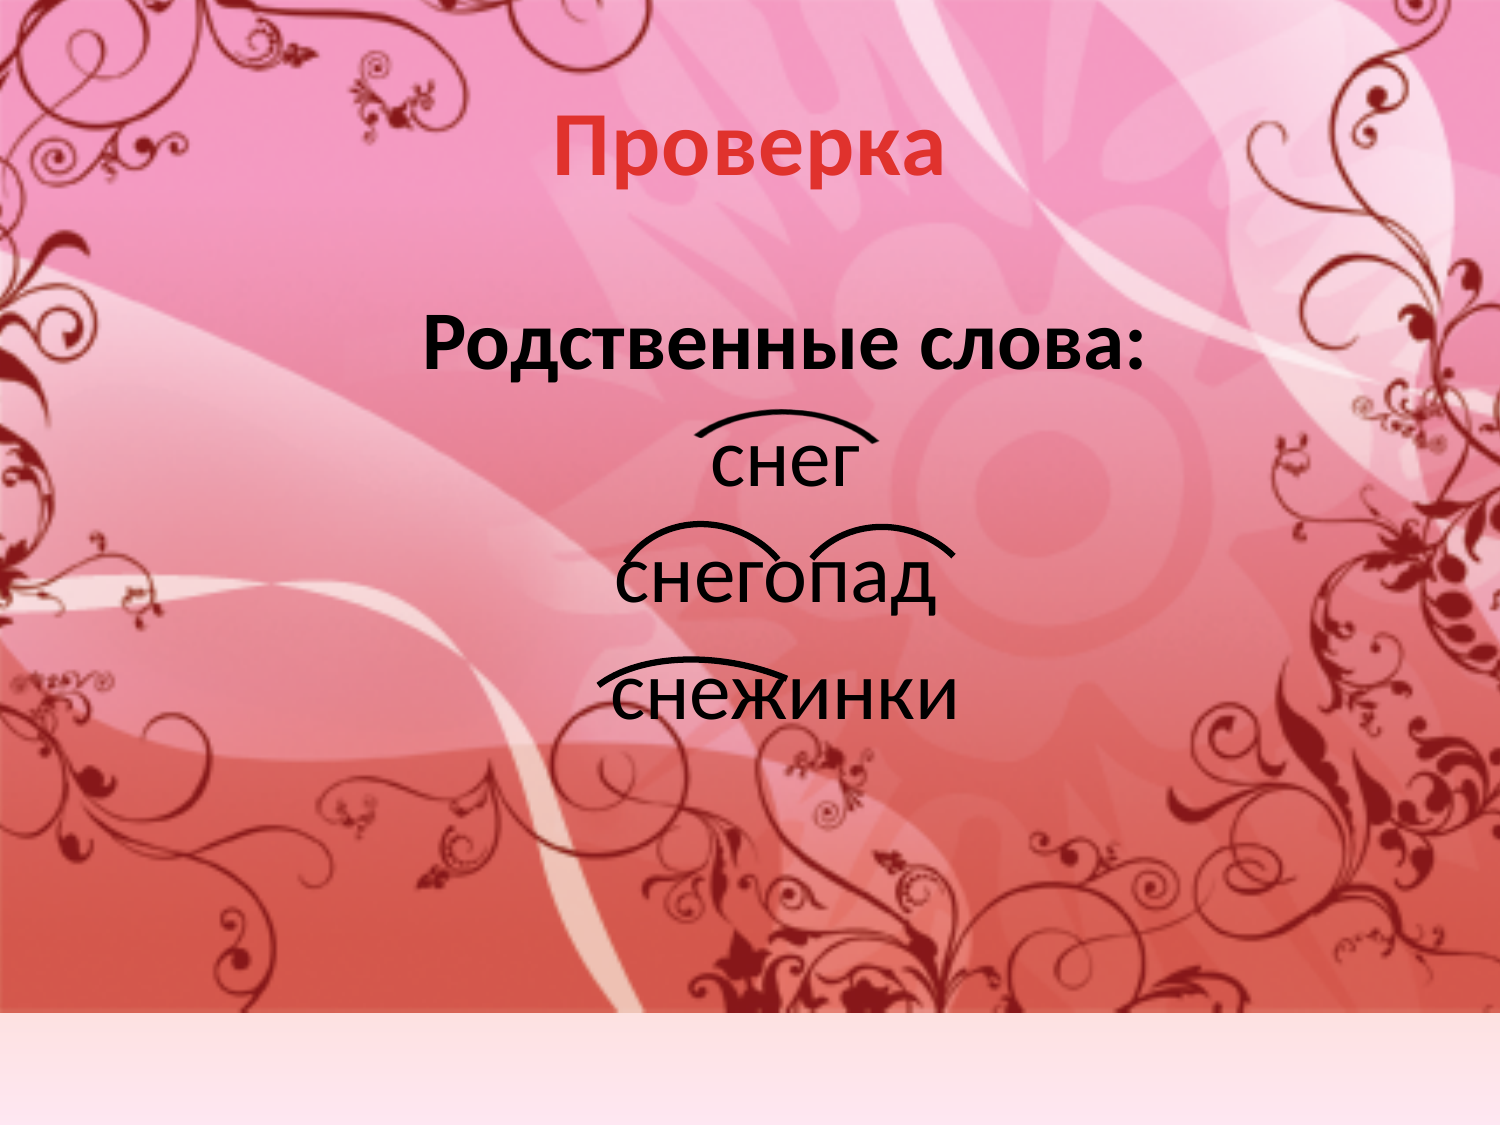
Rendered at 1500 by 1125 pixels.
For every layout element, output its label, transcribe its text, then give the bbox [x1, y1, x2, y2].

text_box [625, 524, 779, 610]
title Проверка [74, 44, 1426, 233]
text_box [811, 526, 954, 614]
list Родственные слова: снег снегопад снежинки [123, 278, 1448, 1012]
text_box [598, 659, 787, 752]
picture [0, 0, 1500, 1013]
